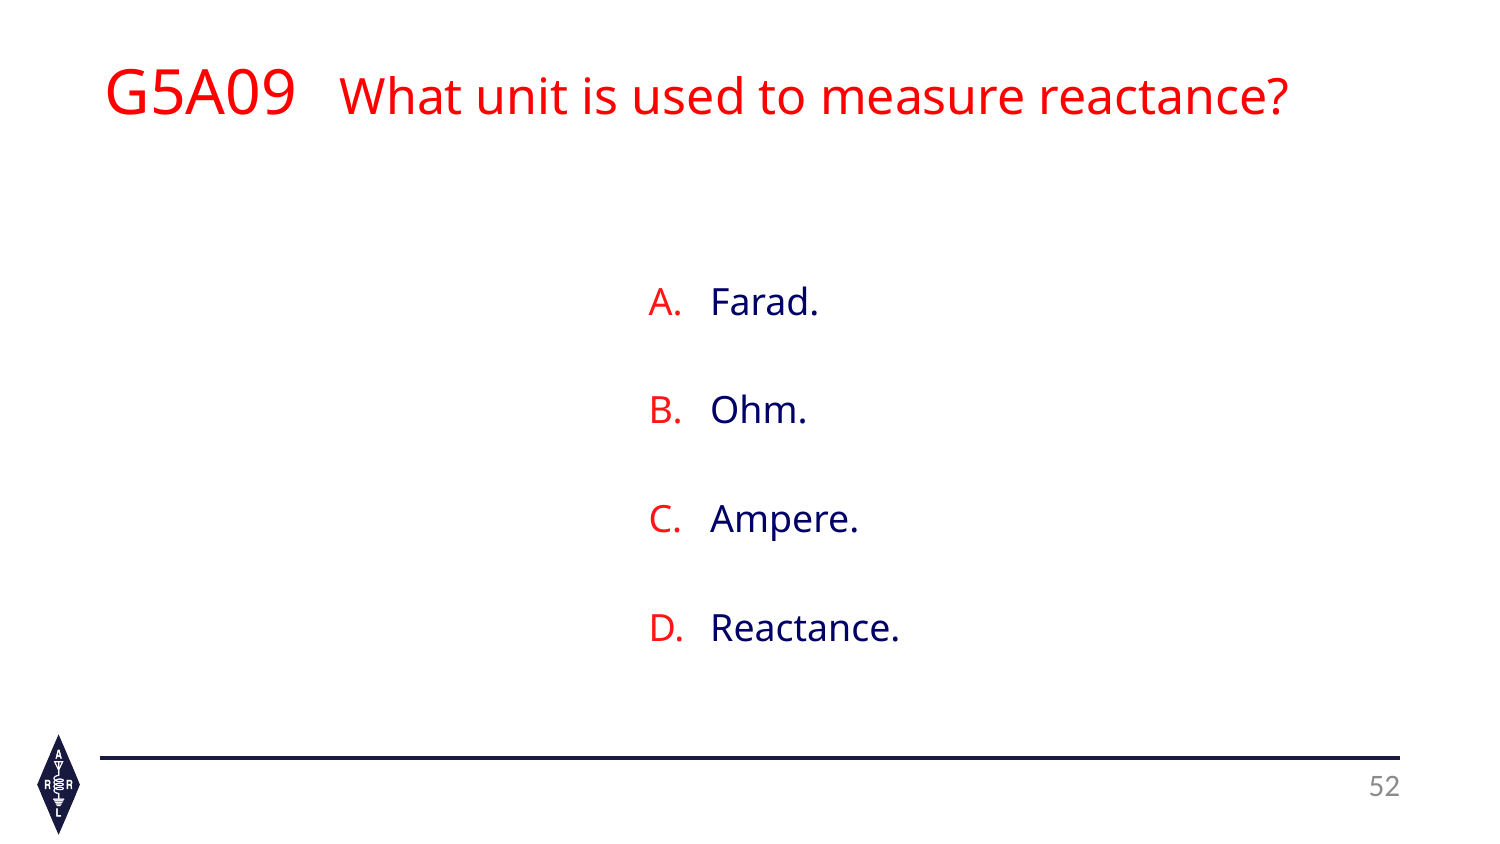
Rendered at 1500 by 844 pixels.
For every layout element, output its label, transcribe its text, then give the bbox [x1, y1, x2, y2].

slide_number 52 [1302, 761, 1400, 807]
picture [37, 734, 80, 835]
